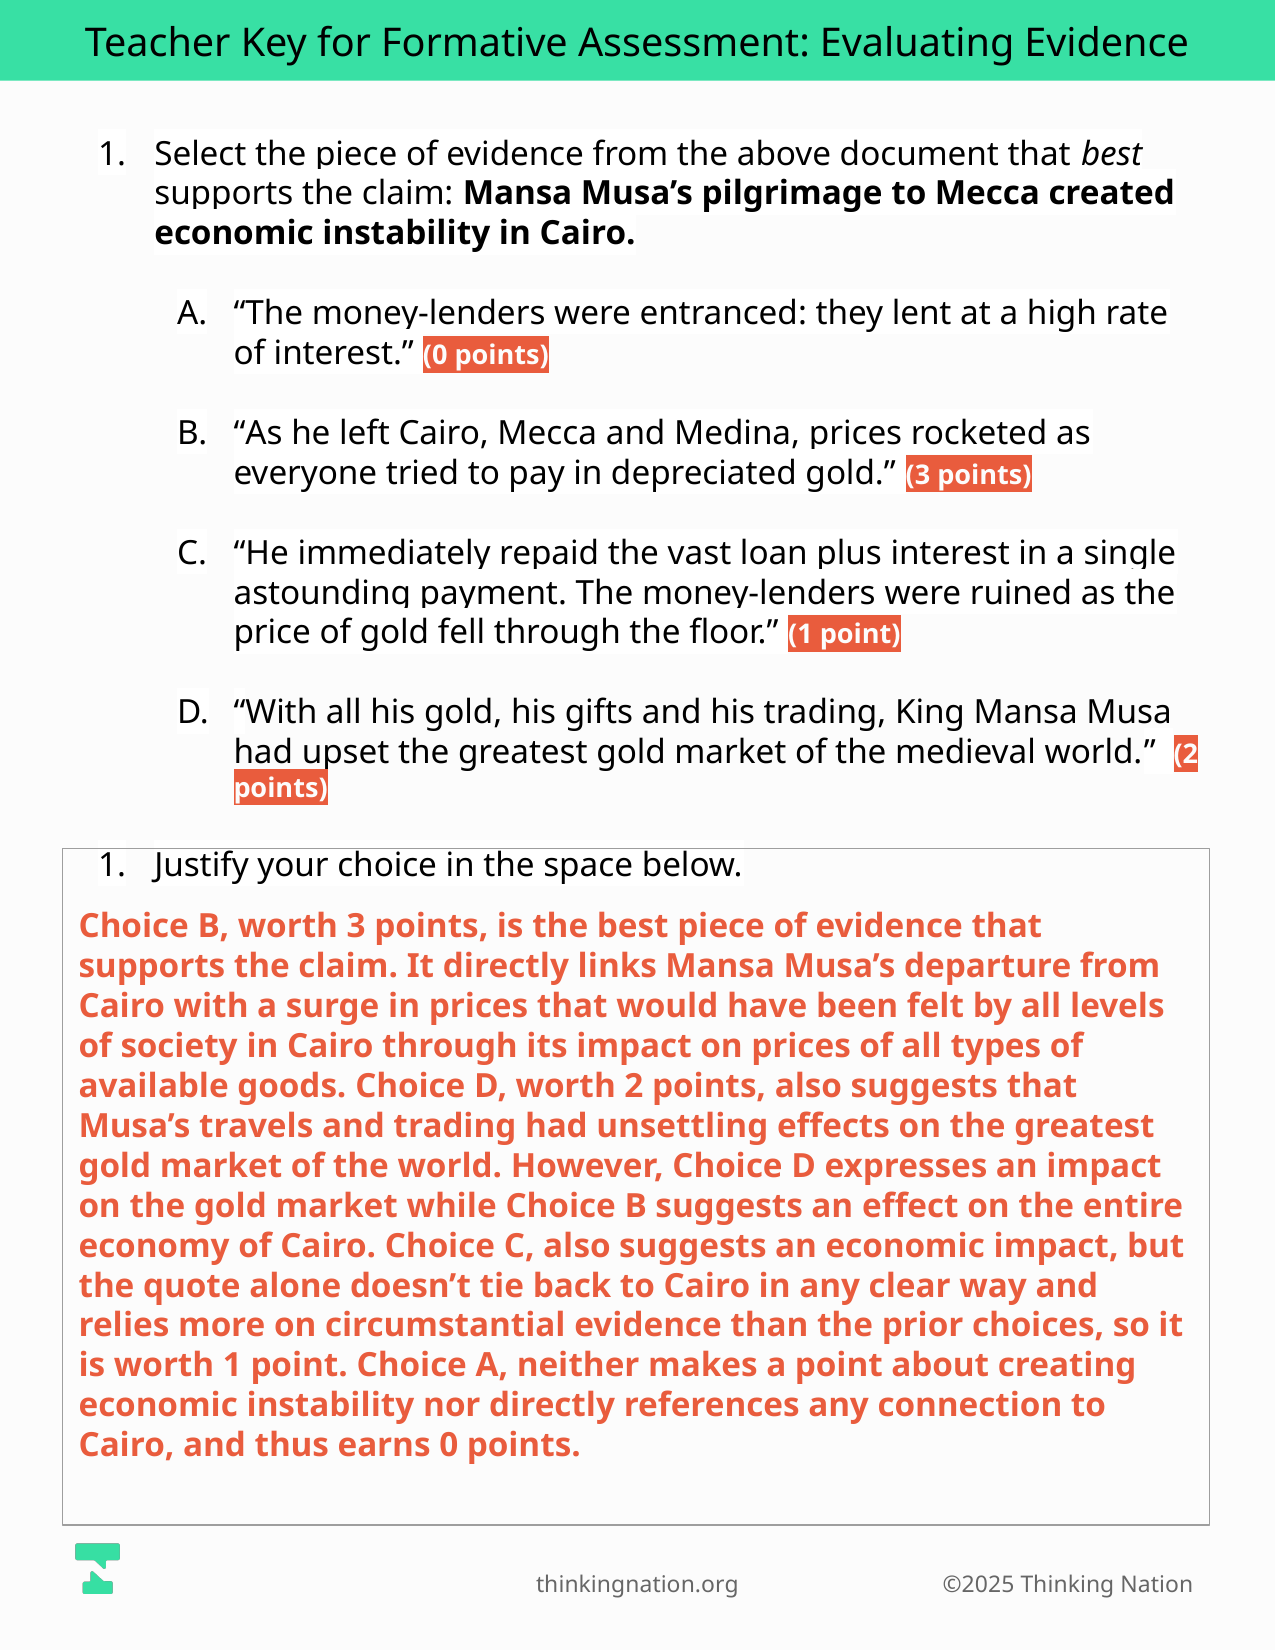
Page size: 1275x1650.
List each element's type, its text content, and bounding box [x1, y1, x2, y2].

text_box Choice B, worth 3 points, is the best piece of evidence that supports the claim. It directly links Mansa Musa’s departure from Cairo with a surge in prices that would have been felt by all levels of society in Cairo through its impact on prices of all types of available goods. Choice D, worth 2 points, also suggests that Musa’s travels and trading had unsettling effects on the greatest gold market of the world. However, Choice D expresses an impact on the gold market while Choice B suggests an effect on the entire economy of Cairo. Choice C, also suggests an economic impact, but the quote alone doesn’t tie back to Cairo in any clear way and relies more on circumstantial evidence than the prior choices, so it is worth 1 point. Choice A, neither makes a point about creating economic instability nor directly references any connection to Cairo, and thus earns 0 points. [62, 848, 1210, 1525]
text_box Select the piece of evidence from the above document that best supports the claim: Mansa Musa’s pilgrimage to Mecca created economic instability in Cairo. “The money-lenders were entranced: they lent at a high rate of interest.” (0 points) “As he left Cairo, Mecca and Medina, prices rocketed as everyone tried to pay in depreciated gold.” (3 points) “He immediately repaid the vast loan plus interest in a single astounding payment. The money-lenders were ruined as the price of gold fell through the floor.” (1 point) “With all his gold, his gifts and his trading, King Mansa Musa had upset the greatest gold market of the medieval world.” (2 points) Justify your choice in the space below. [64, 120, 1211, 917]
text_box thinkingnation.org [486, 1553, 789, 1605]
text_box ©2025 Thinking Nation [907, 1553, 1210, 1605]
text_box Teacher Key for Formative Assessment: Evaluating Evidence [0, 0, 1275, 81]
picture [62, 1533, 133, 1604]
